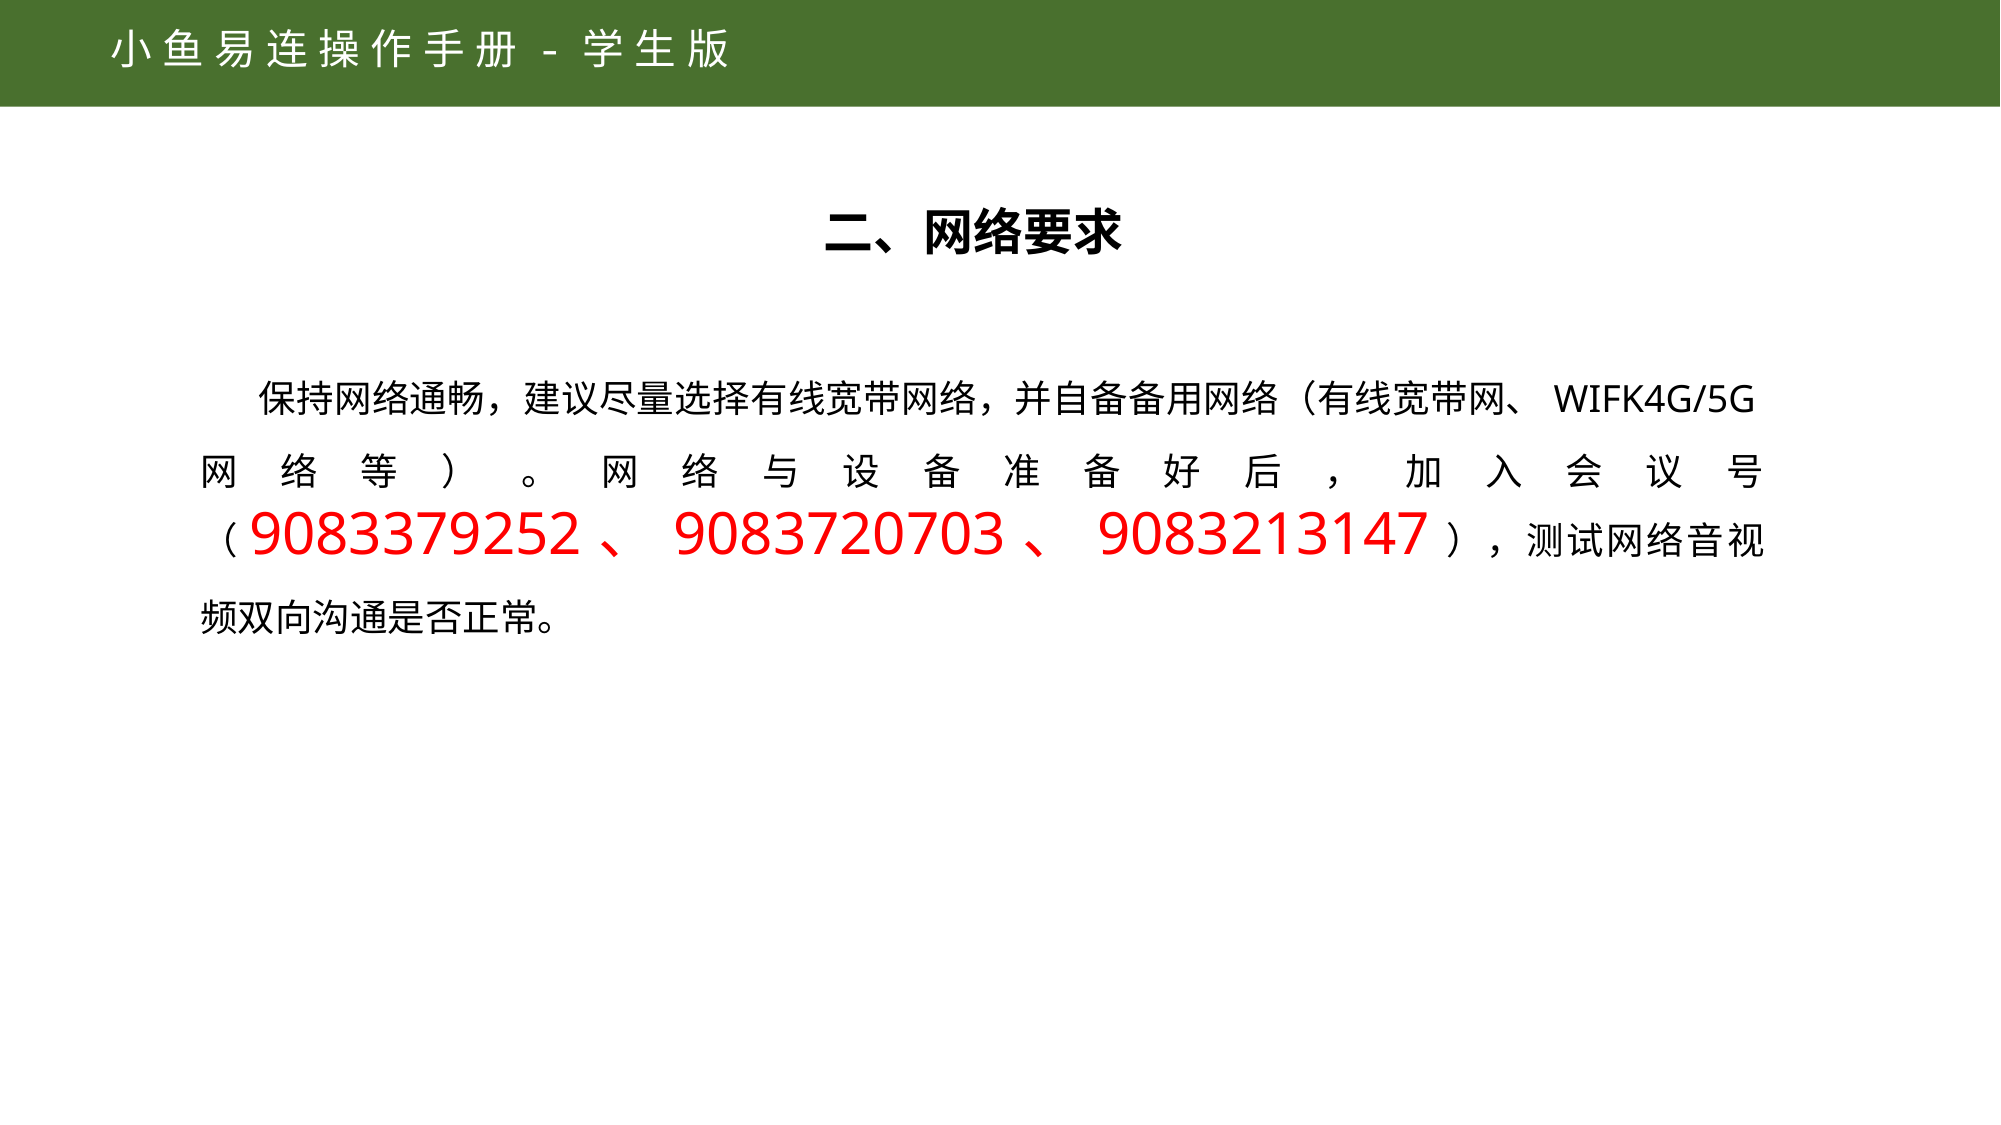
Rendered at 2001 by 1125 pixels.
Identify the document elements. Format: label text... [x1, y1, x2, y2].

text_box 二、网络要求 [808, 192, 1239, 268]
text_box [0, 0, 2000, 108]
text_box 小鱼易连操作手册-学生版 [95, 15, 1345, 81]
text_box 保持网络通畅，建议尽量选择有线宽带网络，并自备备用网络（有线宽带网、WIFK4G/5G网络等）。网络与设备准备好后，加入会议号（9083379252、9083720703、9083213147），测试网络音视频双向沟通是否正常。 [185, 339, 1780, 647]
